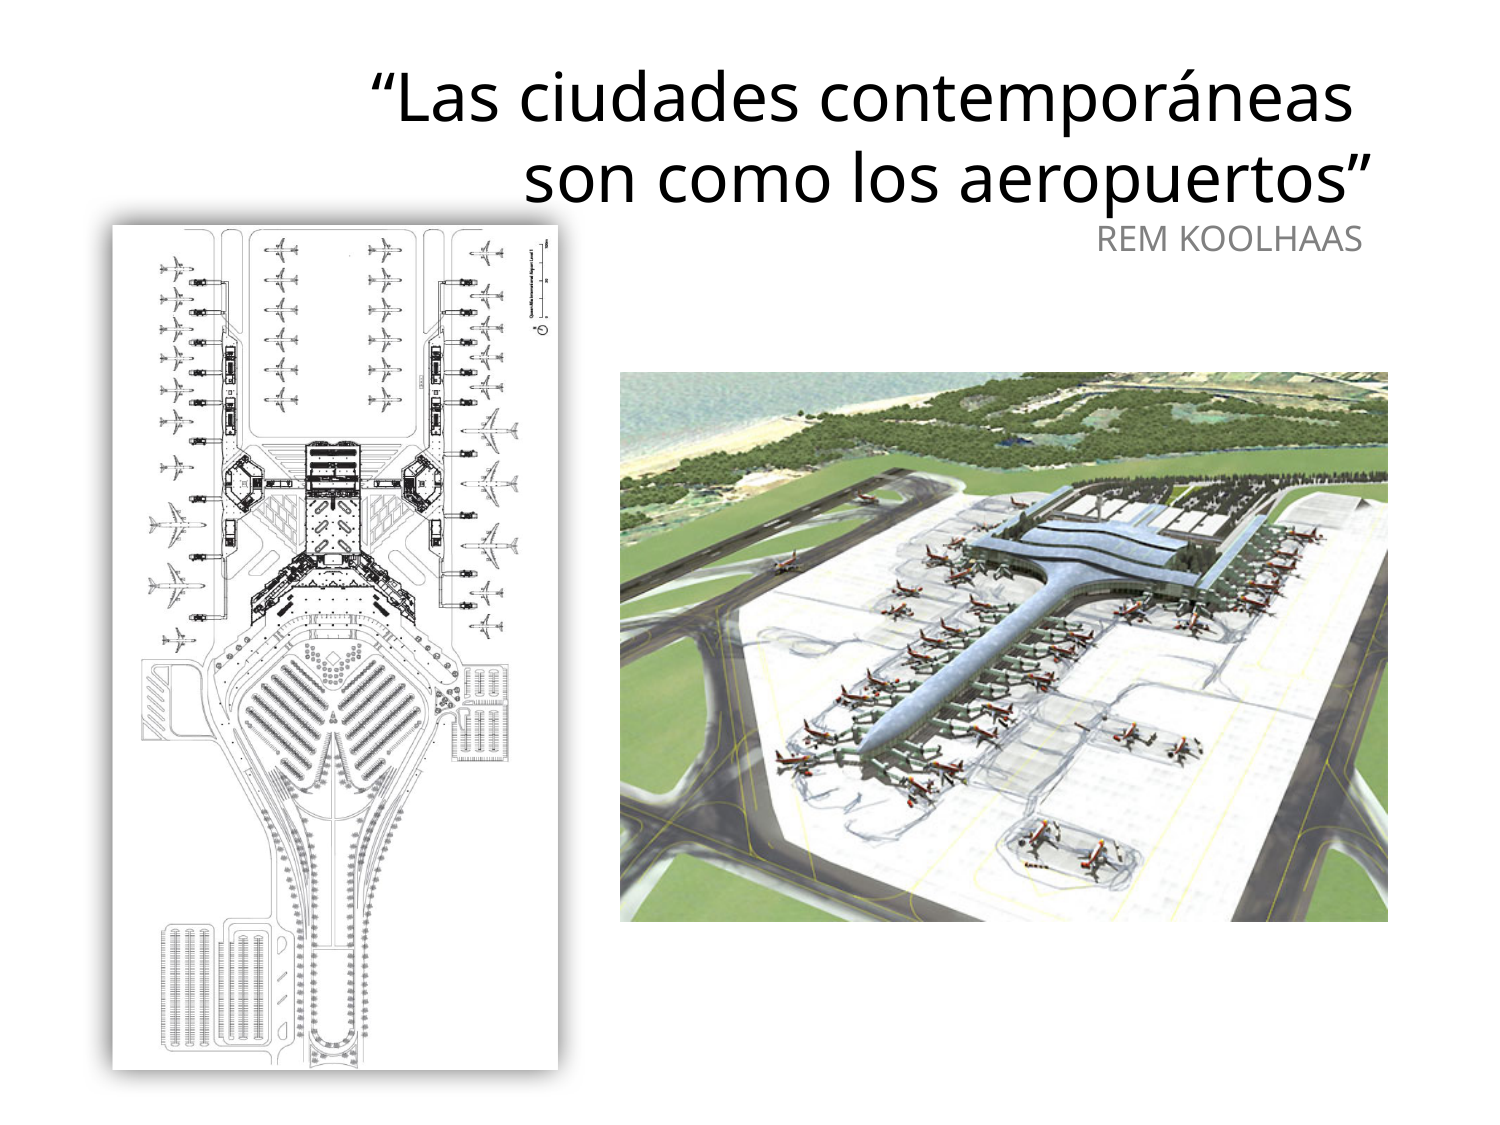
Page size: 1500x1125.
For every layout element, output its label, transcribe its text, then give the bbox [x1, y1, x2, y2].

text_box “Las ciudades contemporáneas son como los aeropuertos” REM KOOLHAAS [112, 45, 1388, 268]
picture [0, 226, 1388, 1070]
